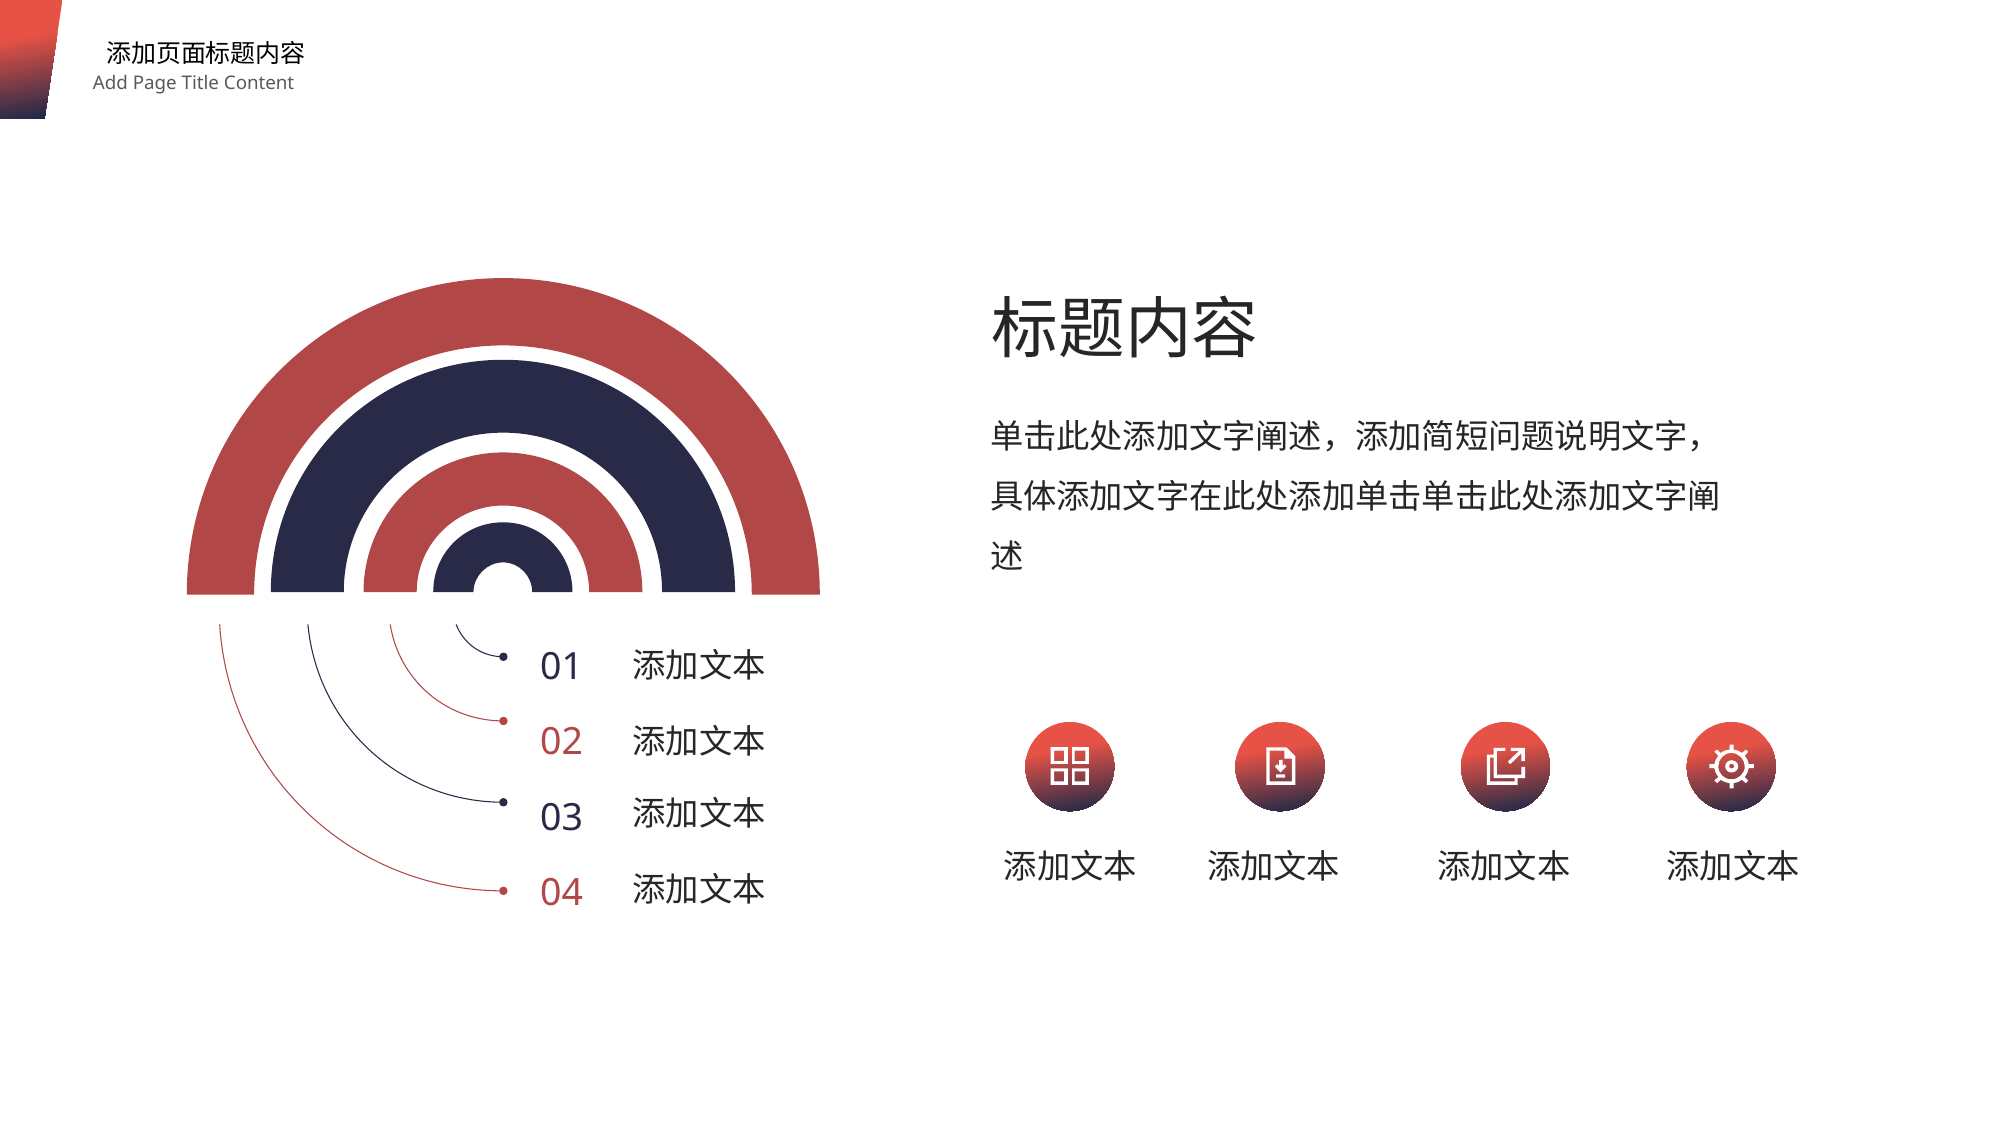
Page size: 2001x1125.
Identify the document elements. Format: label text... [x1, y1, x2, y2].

text_box 01 [525, 634, 599, 694]
text_box 添加页面标题内容 [91, 30, 321, 76]
text_box [433, 522, 573, 593]
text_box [1235, 721, 1325, 812]
text_box [390, 624, 508, 726]
text_box 添加文本 [617, 784, 781, 839]
text_box 添加文本 [983, 835, 1158, 896]
text_box 添加文本 [1187, 835, 1361, 896]
text_box 03 [525, 785, 599, 845]
text_box [0, 0, 63, 119]
text_box 添加文本 [1646, 835, 1820, 896]
text_box 添加文本 [617, 713, 781, 768]
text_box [1686, 721, 1776, 812]
text_box [363, 452, 643, 593]
text_box 添加文本 [617, 636, 781, 692]
text_box [186, 278, 820, 595]
text_box [307, 624, 508, 807]
text_box [270, 359, 736, 593]
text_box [1461, 721, 1550, 812]
text_box 02 [525, 709, 599, 770]
text_box 添加文本 [1417, 835, 1591, 896]
text_box Add Page Title Content [78, 63, 309, 101]
text_box 添加文本 [617, 861, 781, 916]
text_box [219, 624, 508, 895]
text_box [456, 624, 508, 661]
text_box 标题内容 [976, 278, 1274, 373]
text_box 04 [525, 860, 599, 921]
text_box 单击此处添加文字阐述，添加简短问题说明文字，具体添加文字在此处添加单击单击此处添加文字阐述 [975, 387, 1758, 582]
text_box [1025, 721, 1115, 812]
